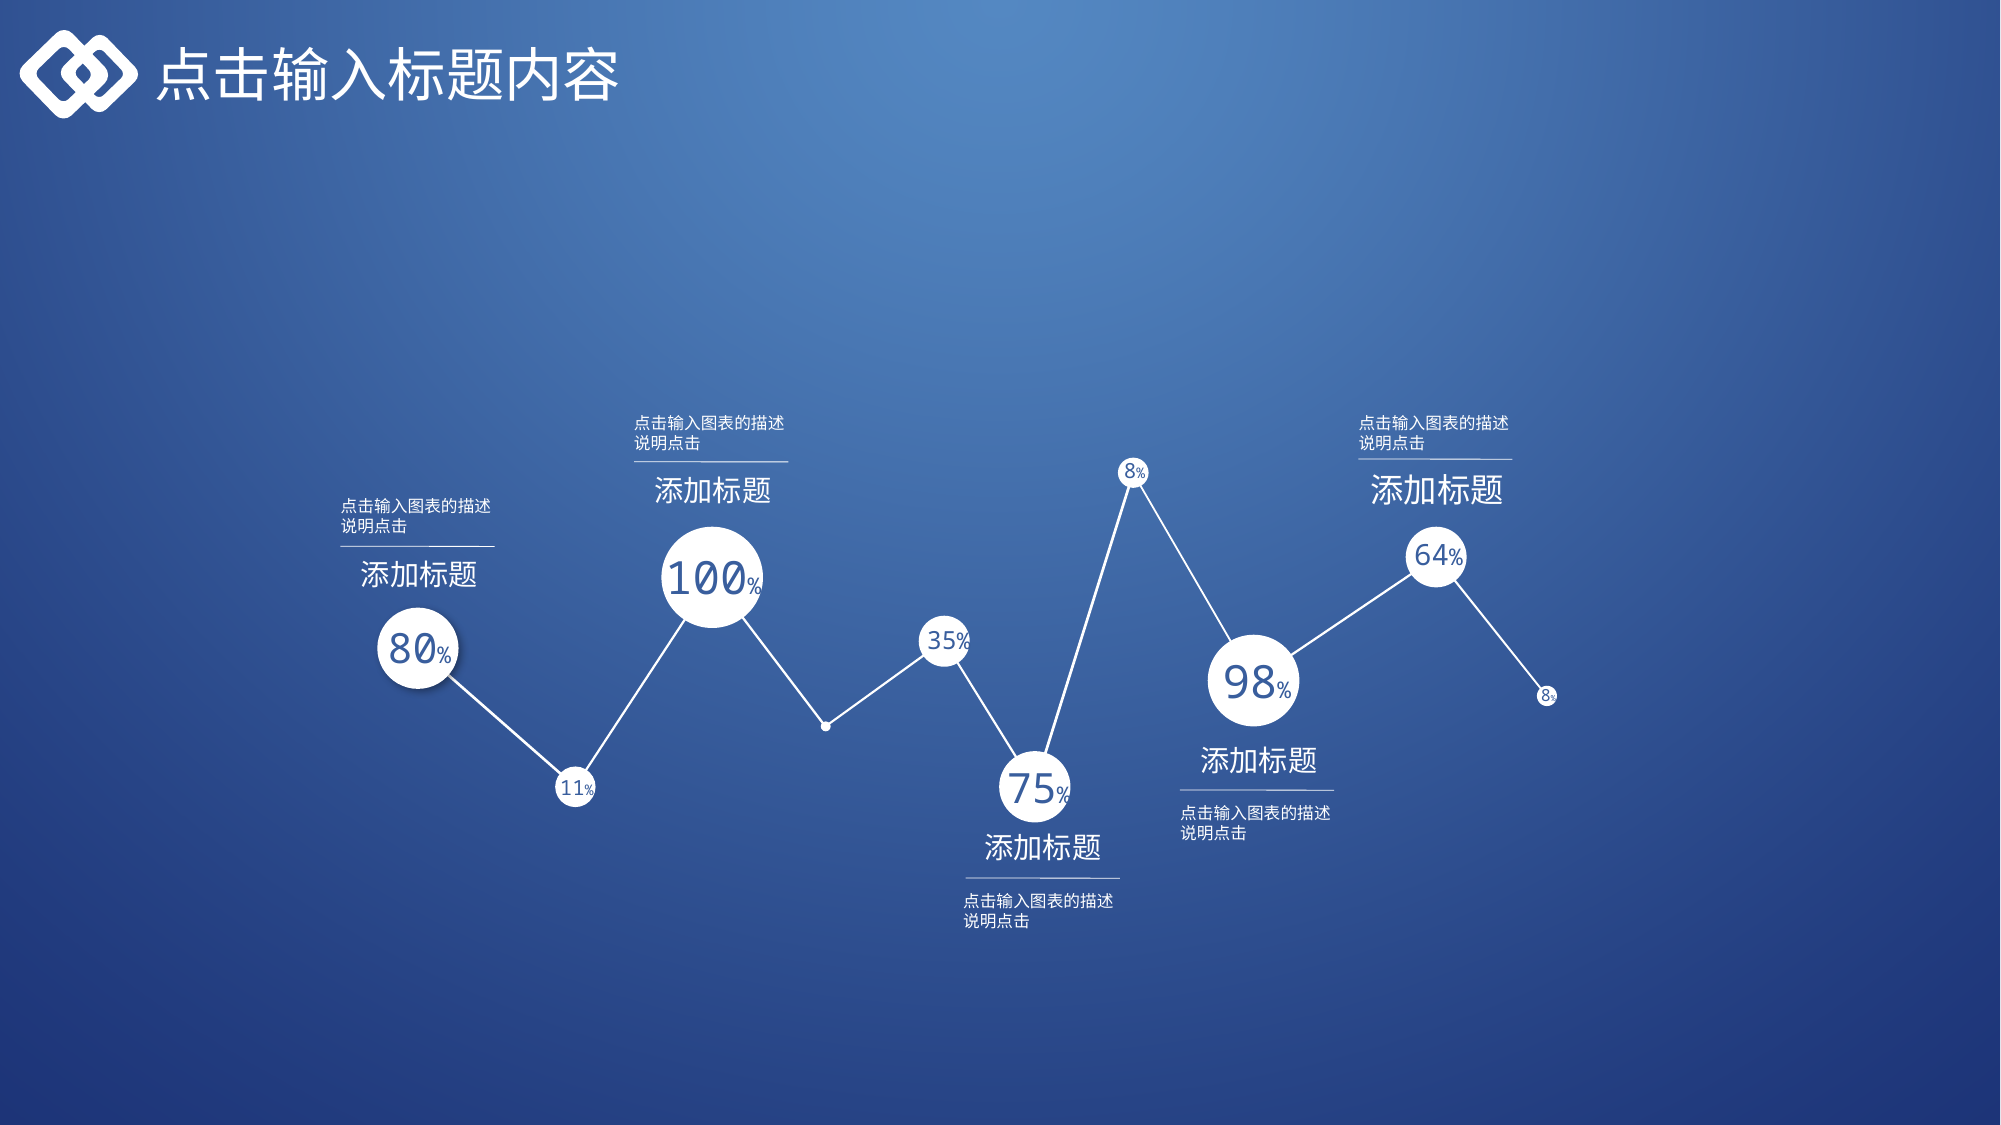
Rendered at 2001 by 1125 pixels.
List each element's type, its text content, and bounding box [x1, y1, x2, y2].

text_box 添加标题 [639, 464, 787, 515]
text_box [542, 766, 611, 809]
text_box [820, 721, 831, 732]
text_box [1044, 493, 1129, 751]
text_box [1395, 526, 1482, 588]
text_box [959, 667, 1014, 751]
text_box 点击输入图表的描述说明点击 [325, 488, 515, 544]
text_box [908, 615, 989, 667]
text_box 添加标题 [1185, 734, 1333, 785]
text_box [1310, 583, 1395, 644]
text_box [1143, 493, 1228, 634]
text_box 点击输入图表的描述说明点击 [1343, 405, 1533, 461]
text_box 点击输入标题内容 [154, 42, 630, 105]
text_box 点击输入图表的描述说明点击 [948, 883, 1138, 939]
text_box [647, 526, 780, 628]
text_box 添加标题 [345, 549, 493, 599]
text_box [29, 39, 130, 110]
text_box [587, 628, 681, 766]
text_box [988, 751, 1090, 823]
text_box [1106, 450, 1163, 493]
text_box [396, 607, 440, 614]
text_box [1459, 588, 1533, 677]
text_box 添加标题 [1355, 461, 1519, 517]
text_box 点击输入图表的描述说明点击 [1165, 795, 1354, 851]
text_box [456, 681, 554, 766]
text_box 点击输入图表的描述说明点击 [619, 405, 808, 461]
picture [0, 0, 2001, 1125]
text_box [1523, 677, 1573, 713]
text_box [392, 680, 444, 689]
text_box [829, 665, 910, 724]
text_box 添加标题 [969, 822, 1117, 873]
text_box [749, 628, 823, 723]
text_box 80% [372, 614, 467, 680]
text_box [1204, 634, 1310, 727]
